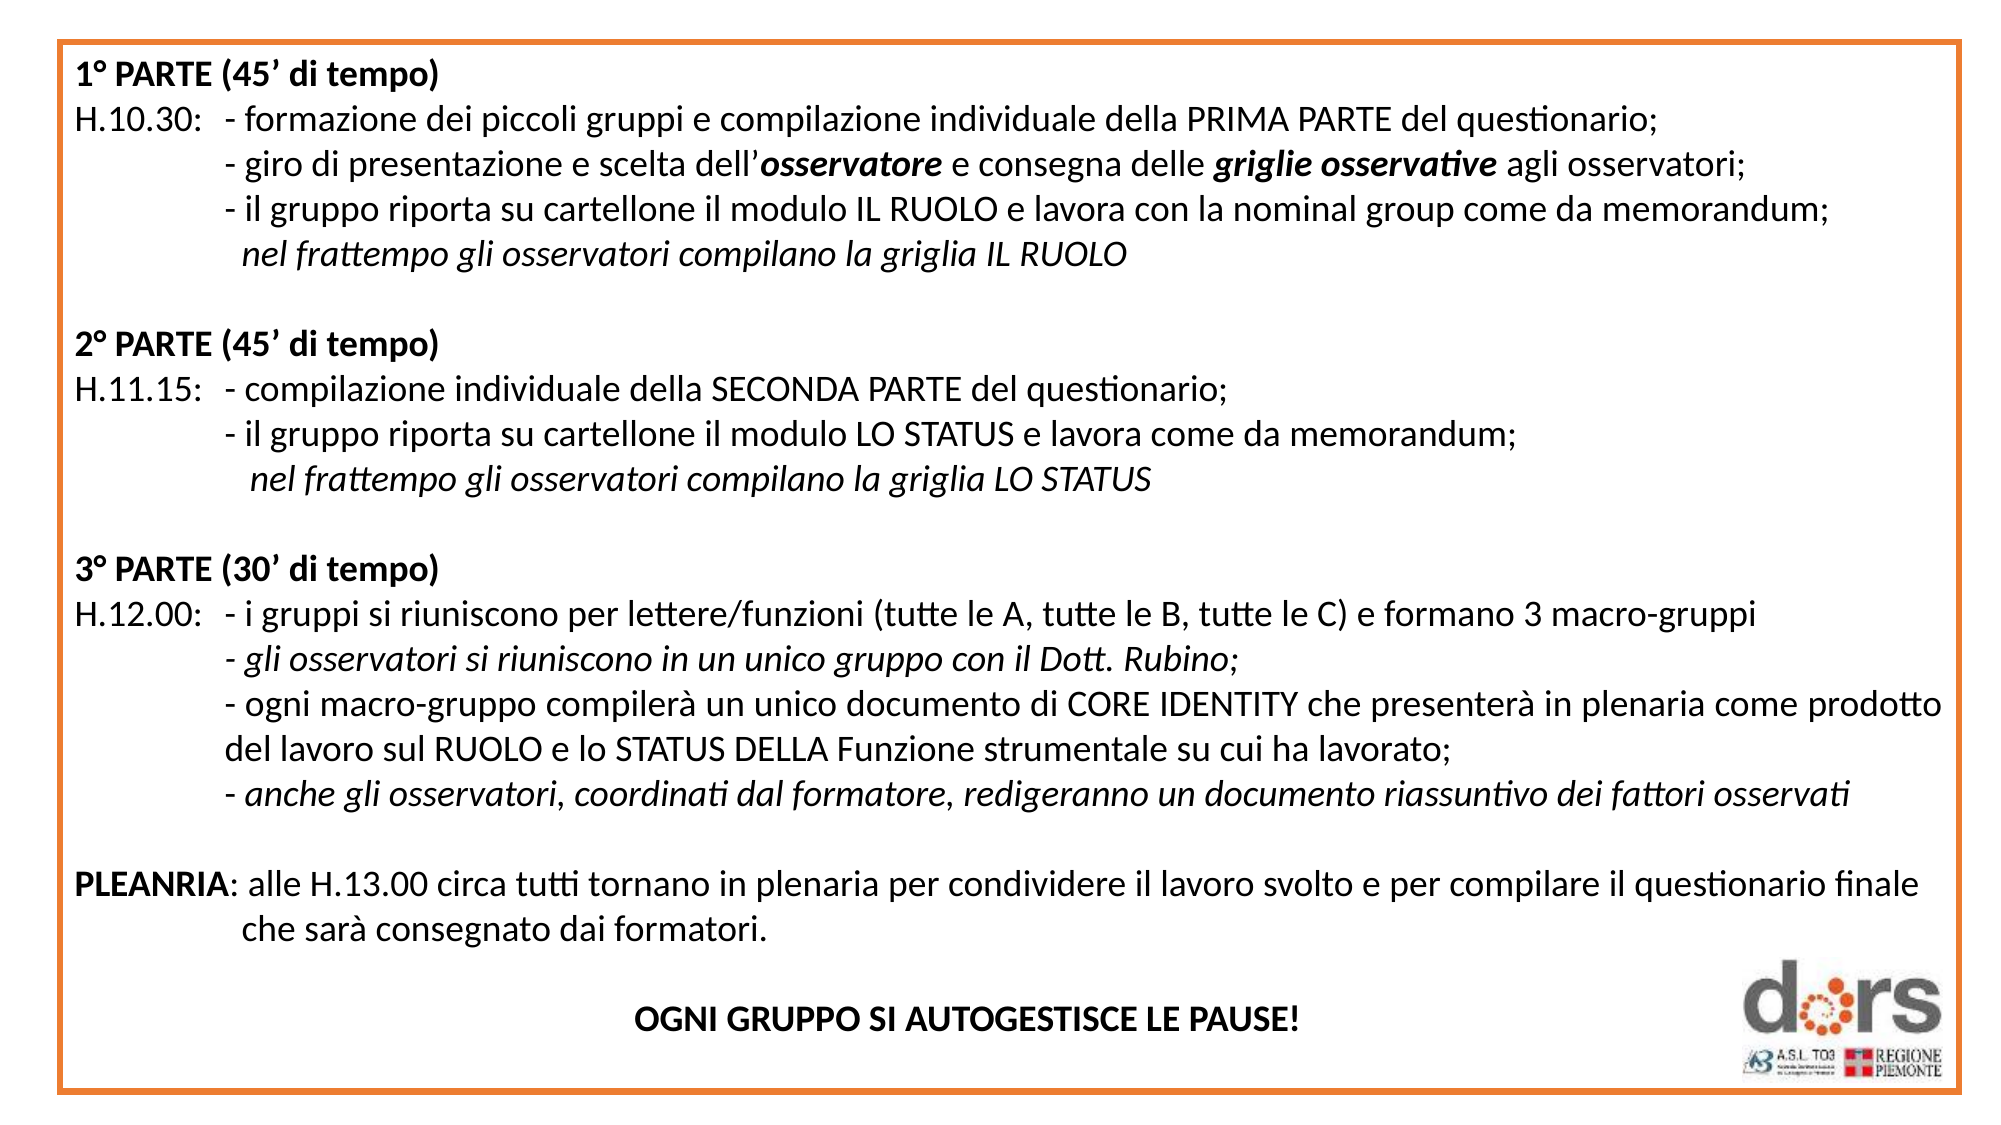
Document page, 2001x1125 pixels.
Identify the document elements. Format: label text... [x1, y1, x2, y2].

text_box 1° PARTE (45’ di tempo) H.10.30: - formazione dei piccoli gruppi e compilazione individuale della PRIMA PARTE del questionario; - giro di presentazione e scelta dell’osservatore e consegna delle griglie osservative agli osservatori; - il gruppo riporta su cartellone il modulo IL RUOLO e lavora con la nominal group come da memorandum; nel frattempo gli osservatori compilano la griglia IL RUOLO 2° PARTE (45’ di tempo) H.11.15: - compilazione individuale della SECONDA PARTE del questionario; - il gruppo riporta su cartellone il modulo LO STATUS e lavora come da memorandum; nel frattempo gli osservatori compilano la griglia LO STATUS 3° PARTE (30’ di tempo) H.12.00: - i gruppi si riuniscono per lettere/funzioni (tutte le A, tutte le B, tutte le C) e formano 3 macro-gruppi - gli osservatori si riuniscono in un unico gruppo con il Dott. Rubino; - ogni macro-gruppo compilerà un unico documento di CORE IDENTITY che presenterà in plenaria come prodotto del lavoro sul RUOLO e lo STATUS DELLA Funzione strumentale su cui ha lavorato; - anche gli osservatori, coordinati dal formatore, redigeranno un documento riassuntivo dei fattori osservati PLEANRIA: alle H.13.00 circa tutti tornano in plenaria per condividere il lavoro svolto e per compilare il questionario finale che sarà consegnato dai formatori. OGNI GRUPPO SI AUTOGESTISCE LE PAUSE! [59, 41, 1959, 1092]
picture [1742, 958, 1943, 1084]
